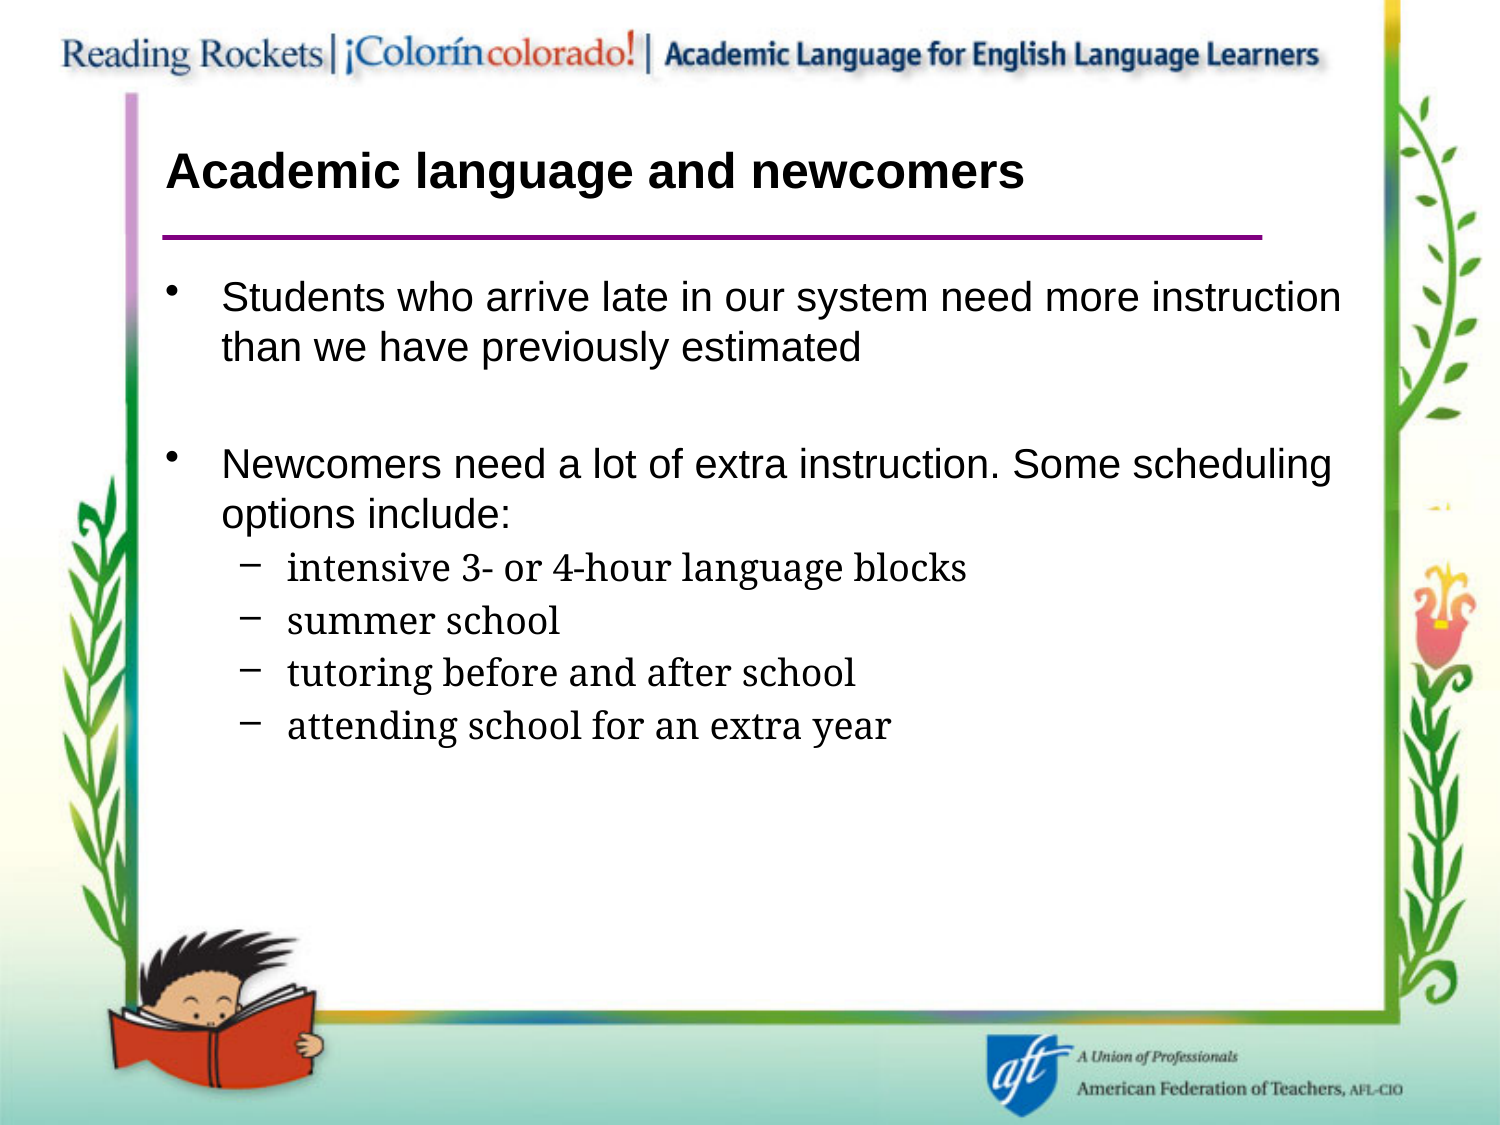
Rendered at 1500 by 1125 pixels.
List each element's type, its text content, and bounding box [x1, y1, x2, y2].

title Academic language and newcomers [149, 74, 1376, 262]
list Students who arrive late in our system need more instruction than we have previously estimated Newcomers need a lot of extra instruction. Some scheduling options include: intensive 3- or 4-hour language blocks summer school tutoring before and after school attending school for an extra year [149, 262, 1376, 1006]
picture [0, 0, 1500, 1125]
